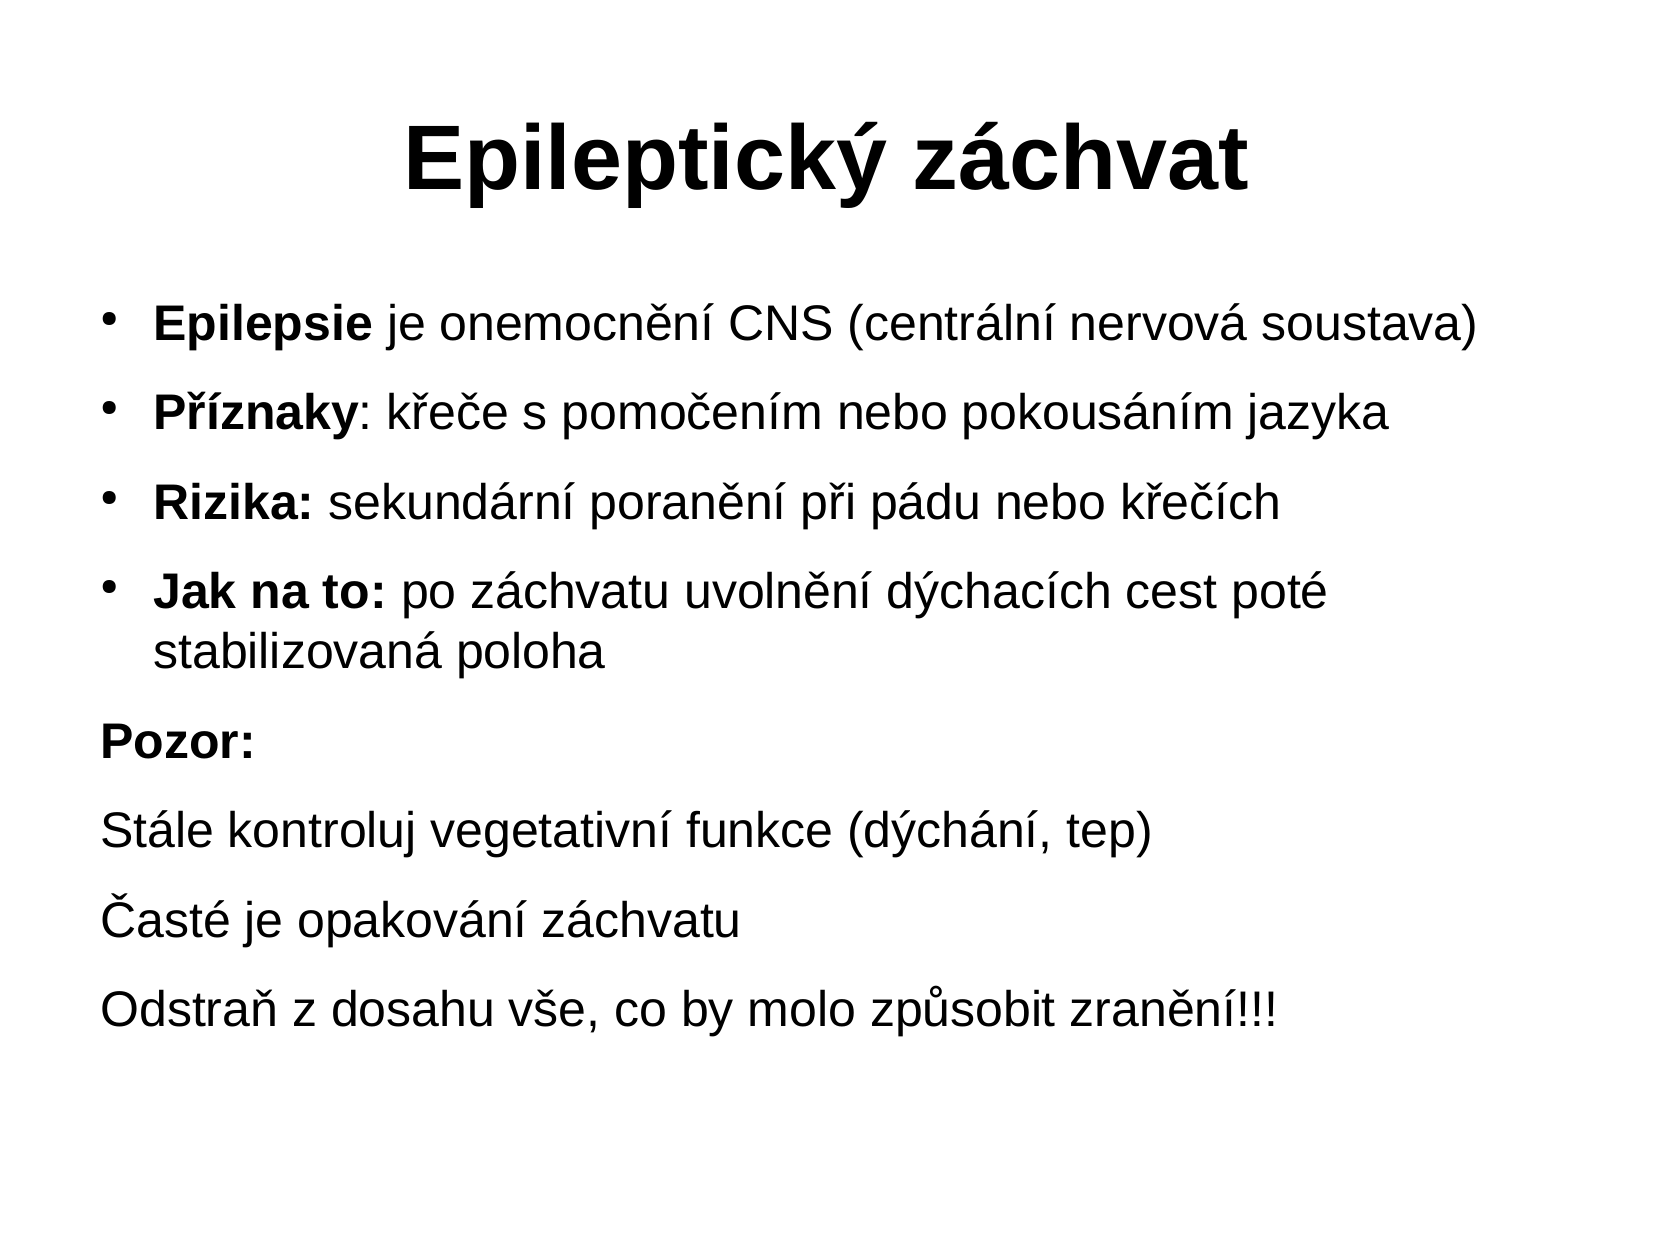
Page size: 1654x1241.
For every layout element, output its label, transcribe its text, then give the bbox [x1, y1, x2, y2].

list Epilepsie je onemocnění CNS (centrální nervová soustava) Příznaky: křeče s pomočením nebo pokousáním jazyka Rizika: sekundární poranění při pádu nebo křečích Jak na to: po záchvatu uvolnění dýchacích cest poté stabilizovaná poloha Pozor: Stále kontroluj vegetativní funkce (dýchání, tep) Časté je opakování záchvatu Odstraň z dosahu vše, co by molo způsobit zranění!!! [82, 290, 1571, 1109]
title Epileptický záchvat [82, 49, 1571, 257]
